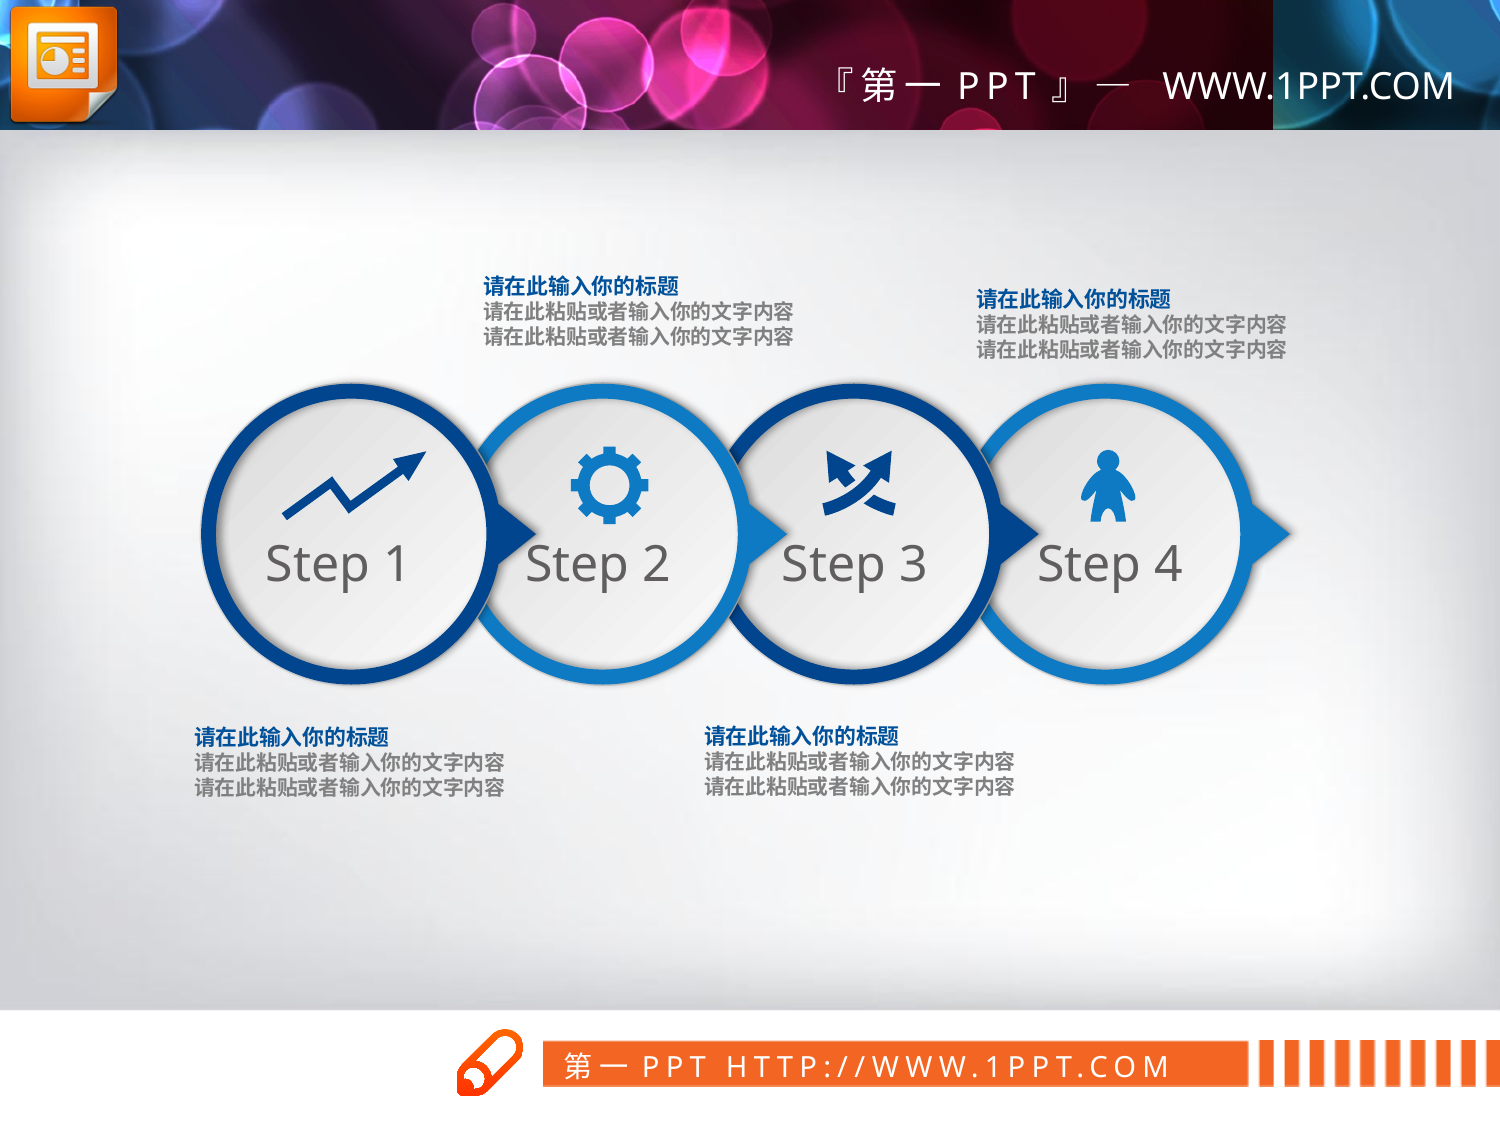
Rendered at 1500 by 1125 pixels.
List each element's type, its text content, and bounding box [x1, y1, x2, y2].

text_box 请在此输入你的标题 请在此粘贴或者输入你的文字内容 请在此粘贴或者输入你的文字内容 [692, 717, 1035, 805]
picture [0, 0, 1500, 1012]
text_box 请在此输入你的标题 请在此粘贴或者输入你的文字内容 请在此粘贴或者输入你的文字内容 [472, 267, 815, 355]
picture [543, 1040, 1500, 1087]
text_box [789, 383, 1039, 685]
text_box 请在此输入你的标题 请在此粘贴或者输入你的文字内容 请在此粘贴或者输入你的文字内容 [182, 718, 525, 806]
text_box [1041, 383, 1291, 685]
text_box 请在此输入你的标题 请在此粘贴或者输入你的文字内容 请在此粘贴或者输入你的文字内容 [964, 280, 1307, 368]
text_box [200, 383, 537, 685]
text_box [537, 383, 788, 685]
